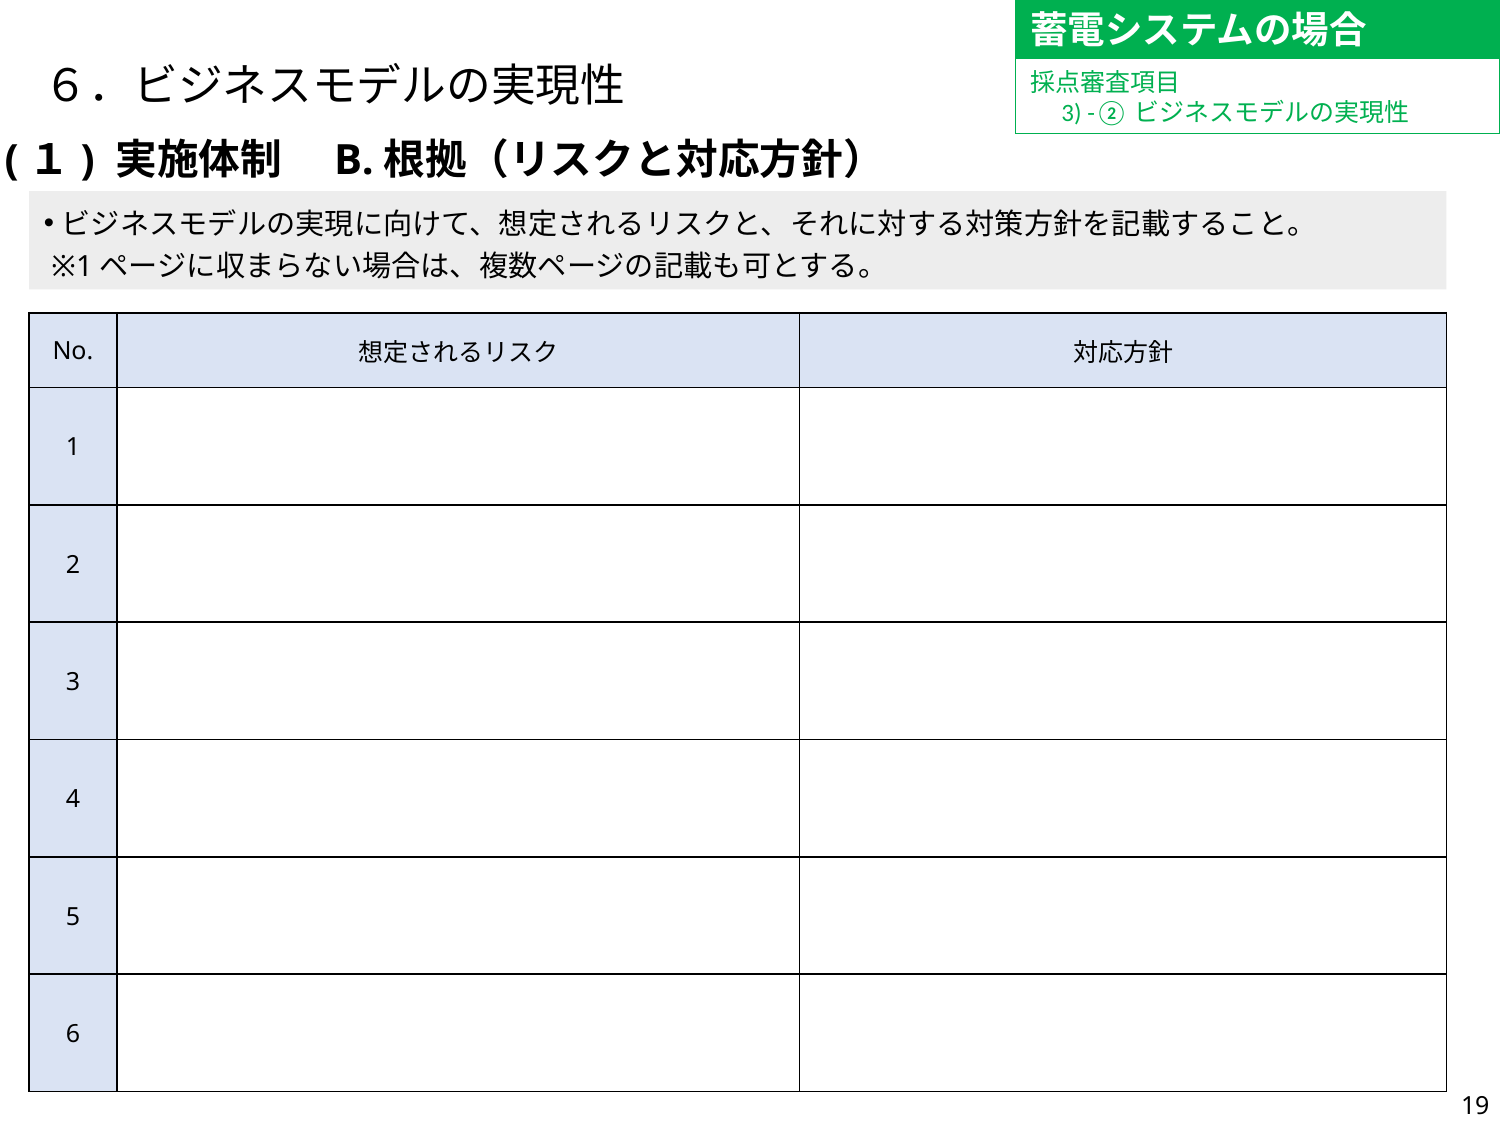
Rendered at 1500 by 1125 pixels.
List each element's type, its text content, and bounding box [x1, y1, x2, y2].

table_cell [118, 740, 799, 856]
table_header No. [30, 314, 116, 387]
table_header 対応方針 [800, 314, 1446, 387]
text_box ビジネスモデルの実現に向けて、想定されるリスクと、それに対する対策方針を記載すること。 ※1ページに収まらない場合は、複数ページの記載も可とする。 [29, 191, 1447, 290]
table_cell [800, 858, 1446, 973]
table_cell 3 [30, 623, 116, 739]
table_cell [118, 388, 799, 504]
table_header 想定されるリスク [118, 314, 799, 387]
table_cell [118, 506, 799, 621]
table_cell 4 [30, 740, 116, 856]
table_cell 5 [30, 858, 116, 973]
text_box (１) 実施体制 B.根拠（リスクと対応方針） [0, 125, 900, 191]
table_cell [118, 858, 799, 973]
table_cell [800, 388, 1446, 504]
table_cell [800, 740, 1446, 856]
table_cell [118, 623, 799, 739]
table_cell [118, 975, 799, 1091]
text_box 採点審査項目 3) -②ビジネスモデルの実現性 [1015, 58, 1500, 134]
table_cell 1 [30, 388, 116, 504]
table_cell [800, 623, 1446, 739]
text_box 蓄電システムの場合 [1015, 0, 1500, 58]
text_box ６．ビジネスモデルの実現性 [29, 47, 1447, 121]
table_cell 2 [30, 506, 116, 621]
table_cell 6 [30, 975, 116, 1091]
table_cell [800, 975, 1446, 1091]
table_cell [800, 506, 1446, 621]
